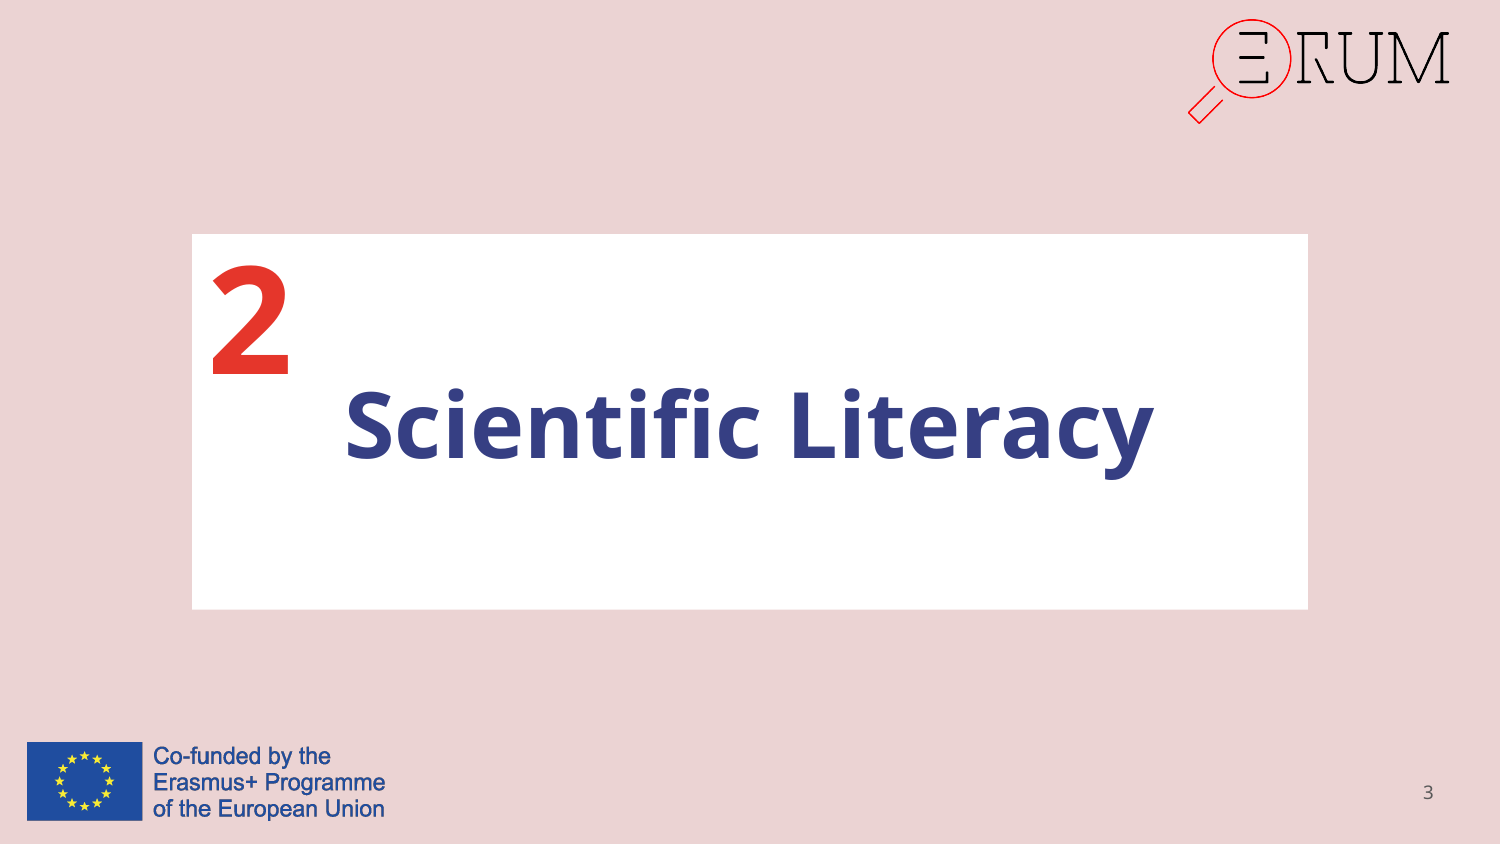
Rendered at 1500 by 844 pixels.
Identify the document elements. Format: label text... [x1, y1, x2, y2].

text_box 2 [192, 209, 411, 420]
title Scientific Literacy [192, 234, 1308, 610]
slide_number 3 [1358, 761, 1449, 826]
picture [1136, 0, 1500, 137]
picture [27, 742, 385, 821]
